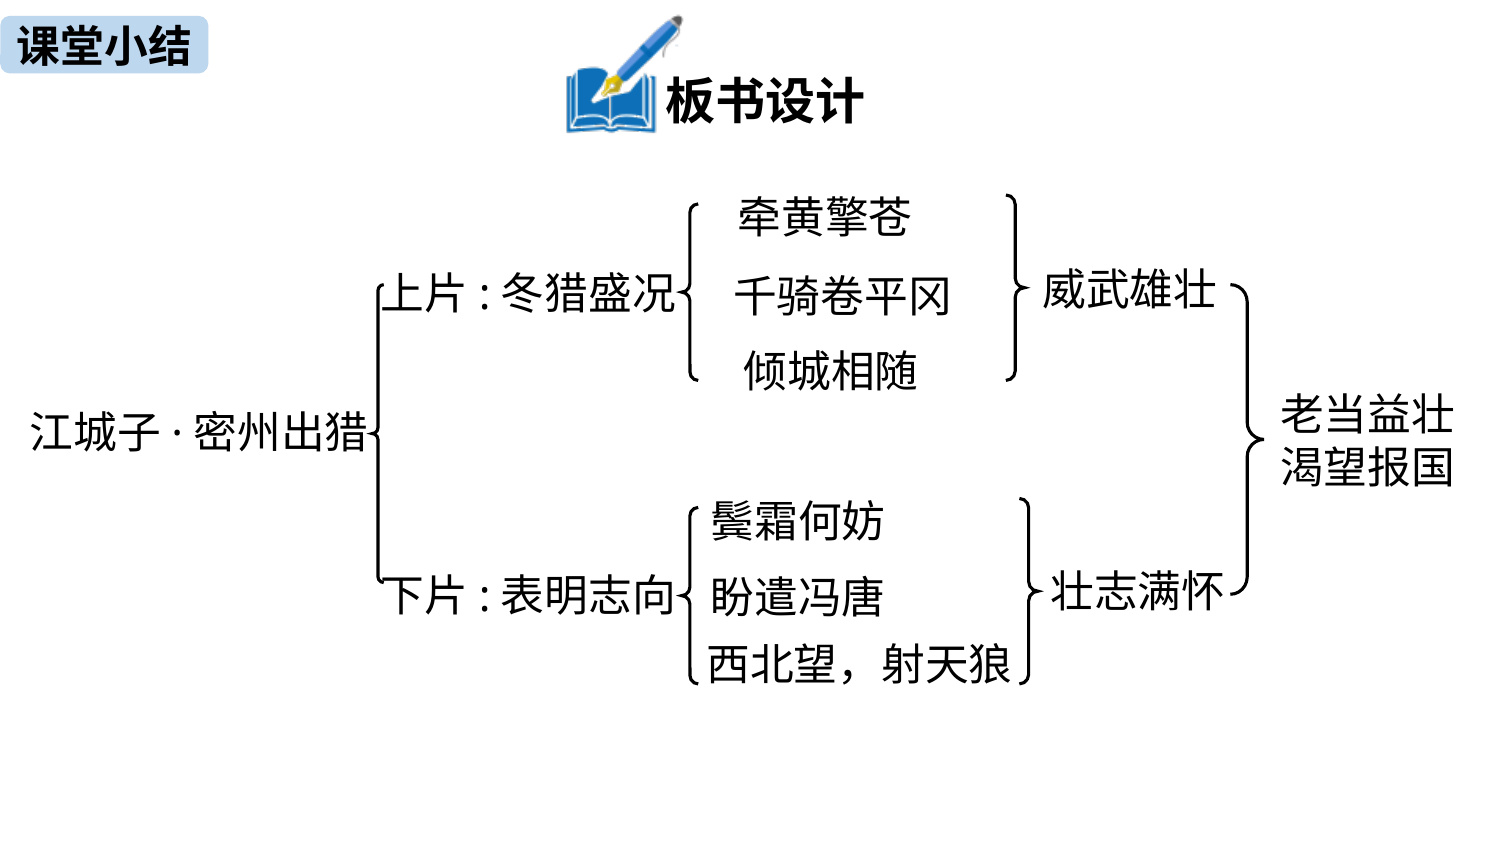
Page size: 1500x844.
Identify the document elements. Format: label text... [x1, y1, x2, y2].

text_box 西北望，射天狼 [695, 631, 1036, 696]
text_box [675, 505, 699, 685]
picture [556, 12, 689, 141]
text_box 下片:表明志向 [369, 562, 688, 626]
text_box 鬓霜何妨 [699, 488, 897, 552]
text_box [1230, 283, 1265, 595]
text_box [366, 283, 385, 585]
text_box 倾城相随 [732, 338, 930, 402]
text_box 老当益壮 渴望报国 [1268, 381, 1477, 498]
text_box 上片:冬猎盛况 [369, 260, 688, 325]
text_box 威武雄壮 [1031, 255, 1229, 320]
text_box 千骑卷平冈 [721, 262, 964, 327]
text_box [675, 202, 699, 382]
text_box 课堂小结 [0, 14, 210, 75]
text_box 壮志满怀 [1039, 557, 1237, 622]
text_box [1005, 193, 1031, 382]
text_box 江城子·密州出猎 [18, 398, 376, 463]
text_box [1018, 496, 1044, 686]
text_box 牵黄擎苍 [726, 183, 924, 248]
text_box 板书设计 [689, 63, 877, 135]
text_box 盼遣冯唐 [699, 563, 897, 628]
